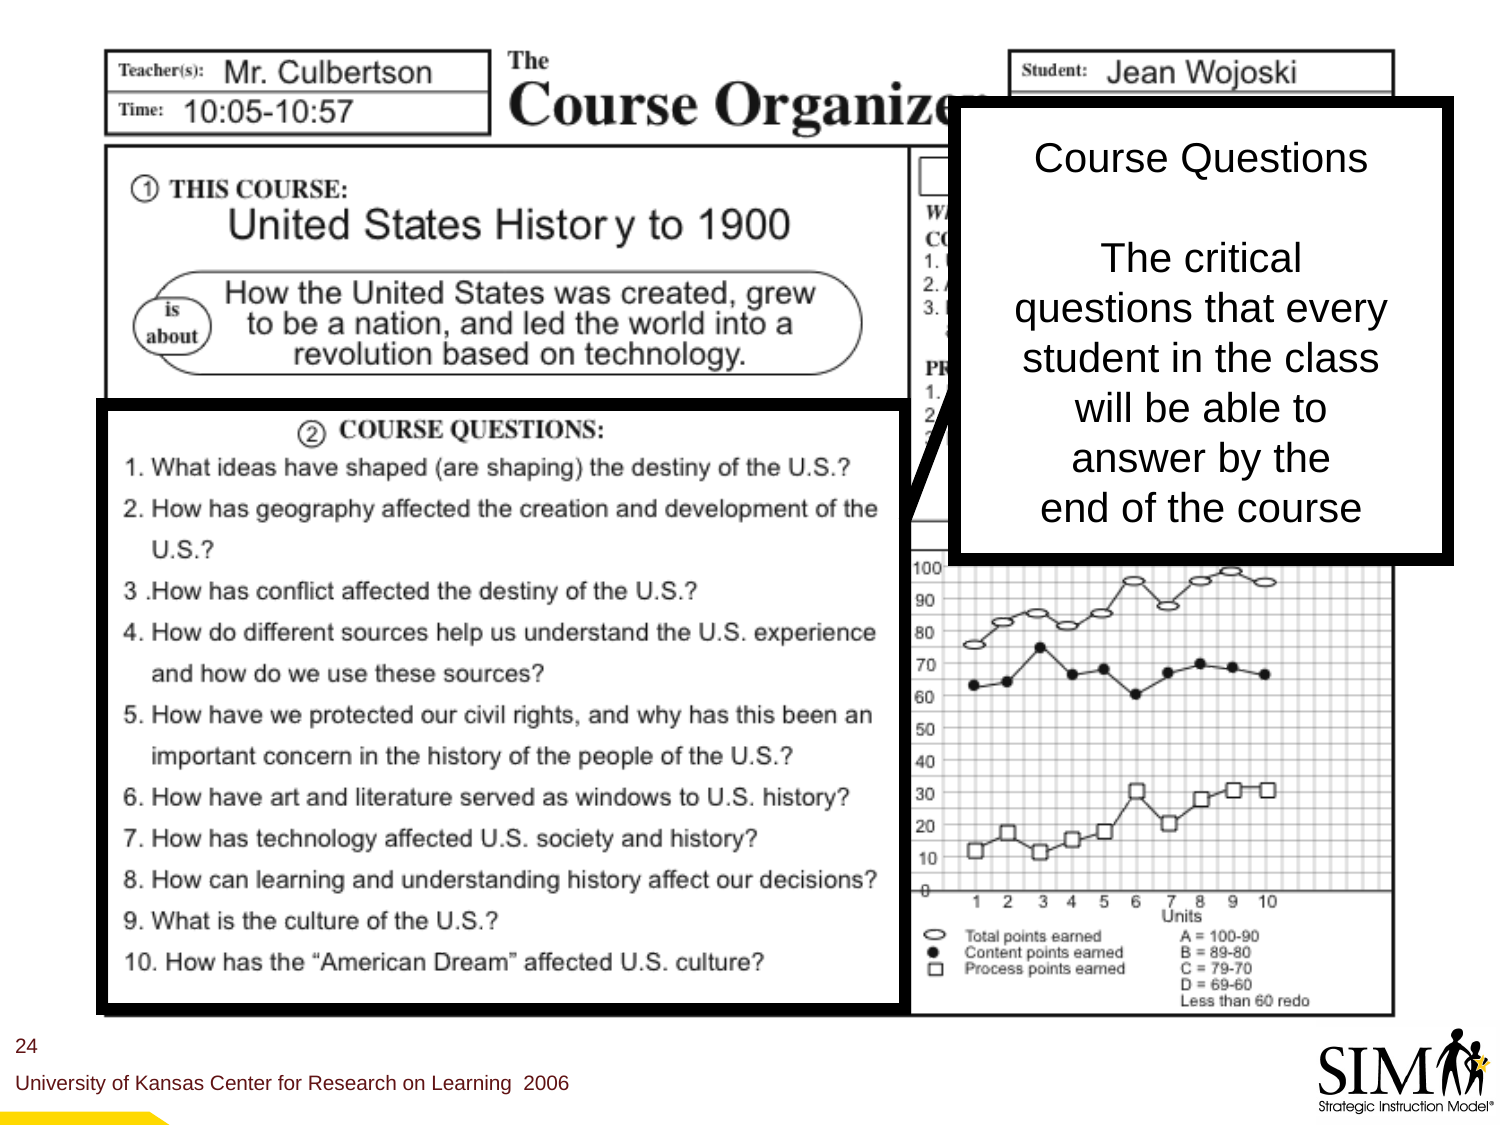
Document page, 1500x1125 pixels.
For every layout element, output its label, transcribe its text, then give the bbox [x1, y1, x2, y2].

picture [40, 0, 1500, 1125]
slide_number 24 [0, 1024, 35, 1062]
footer University of Kansas Center for Research on Learning 2006 [0, 1062, 626, 1101]
